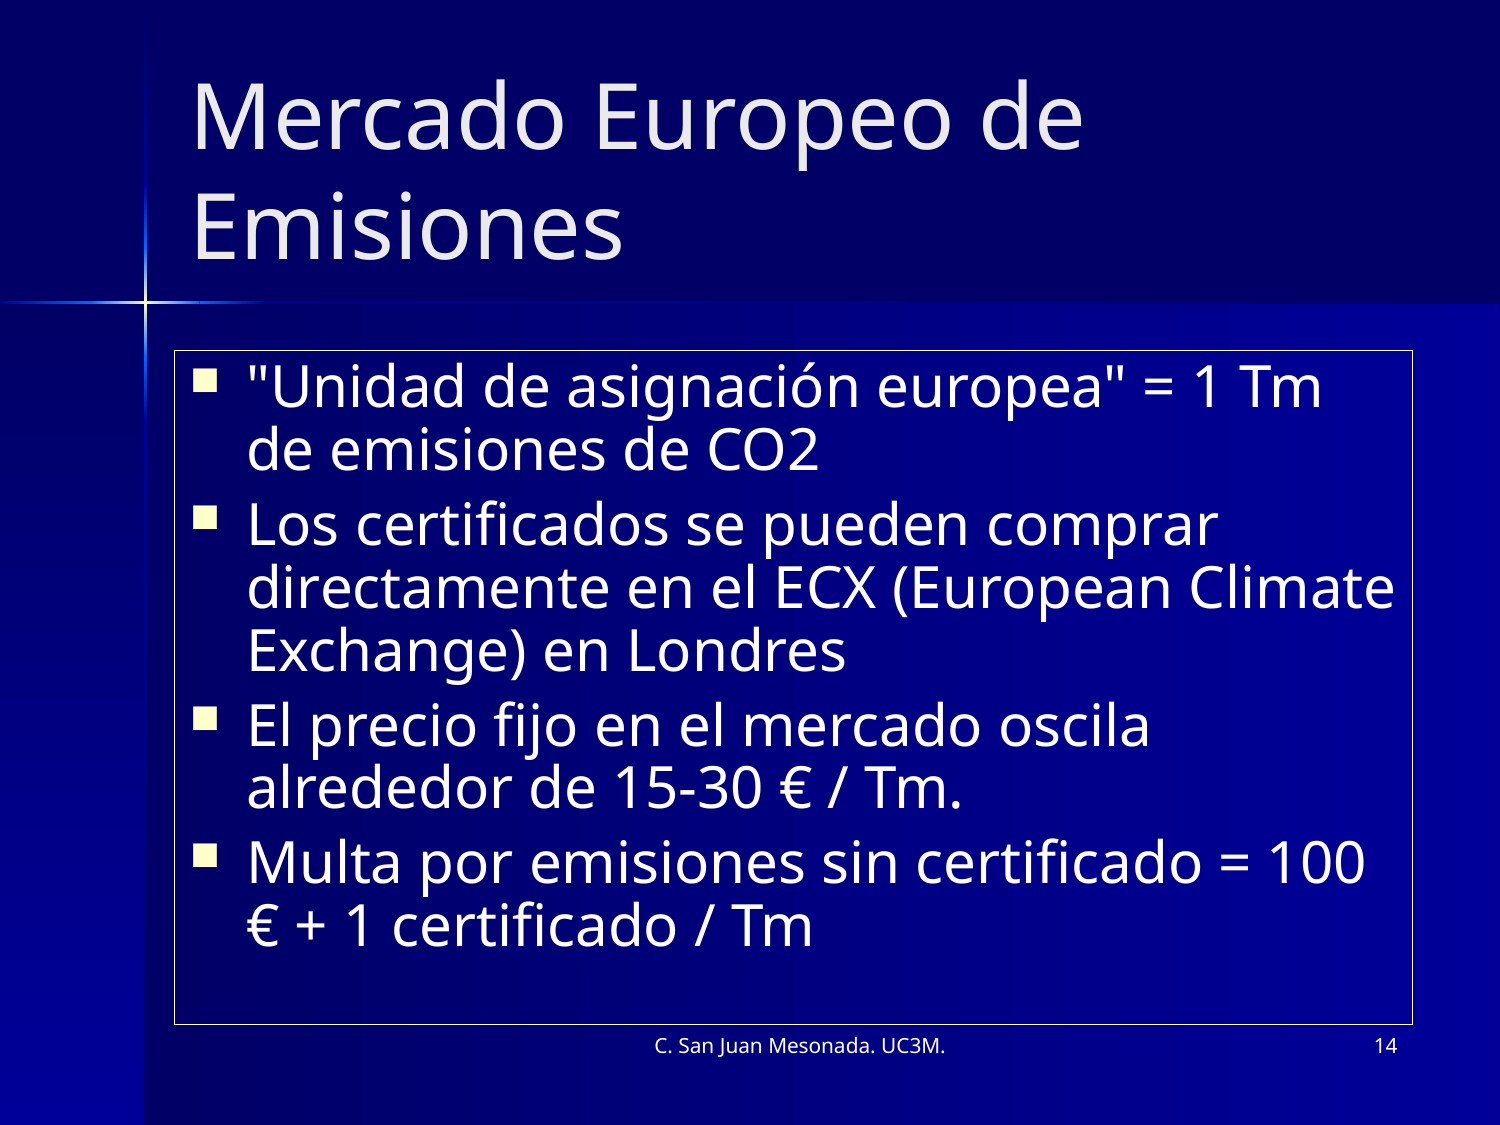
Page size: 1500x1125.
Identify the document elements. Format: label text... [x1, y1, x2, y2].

slide_number 14 [1100, 1025, 1413, 1100]
title Mercado Europeo de Emisiones [174, 50, 1413, 285]
footer C. San Juan Mesonada. UC3M. [562, 1025, 1038, 1100]
list "Unidad de asignación europea" = 1 Tm de emisiones de CO2 Los certificados se pueden comprar directamente en el ECX (European Climate Exchange) en Londres El precio fijo en el mercado oscila alrededor de 15-30 € / Tm. Multa por emisiones sin certificado = 100 € + 1 certificado / Tm [174, 350, 1413, 1025]
